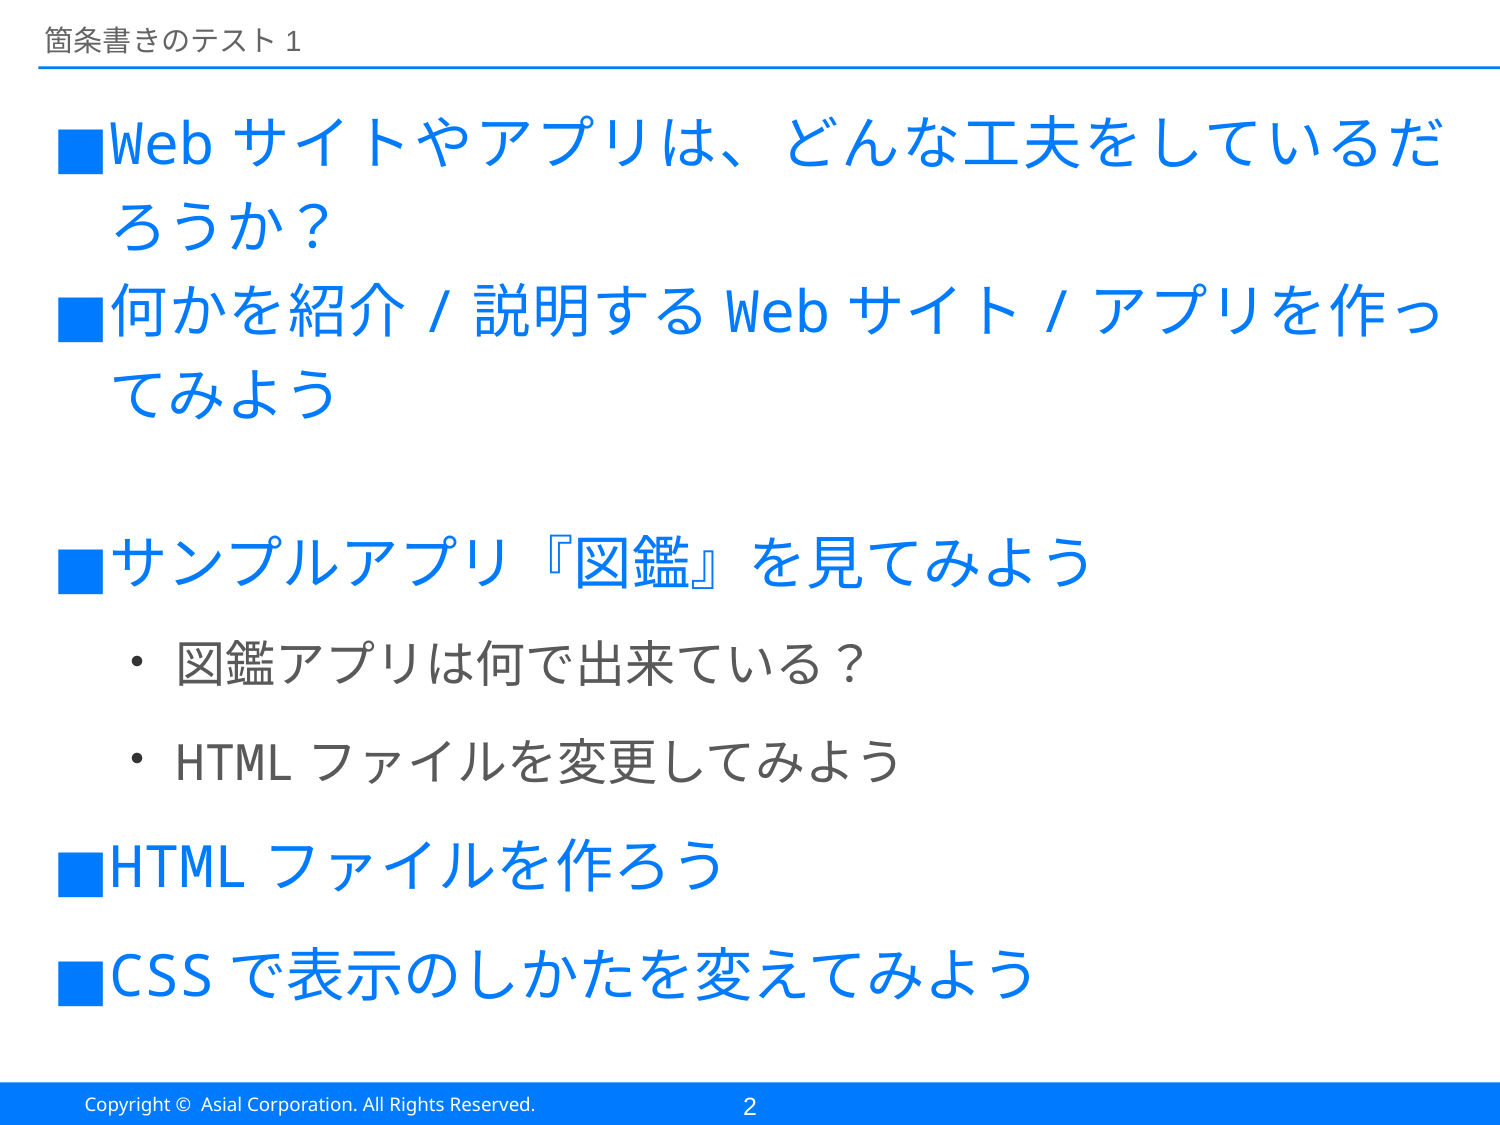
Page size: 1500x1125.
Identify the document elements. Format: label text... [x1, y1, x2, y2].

title 箇条書きのテスト1 [29, 7, 1223, 72]
list Webサイトやアプリは、どんな工夫をしているだろうか？ 何かを紹介/説明するWebサイト/アプリを作ってみよう サンプルアプリ『図鑑』を見てみよう 図鑑アプリは何で出来ている？ HTMLファイルを変更してみよう HTMLファイルを作ろう CSSで表示のしかたを変えてみよう [38, 84, 1459, 988]
slide_number 2 [581, 1075, 919, 1125]
